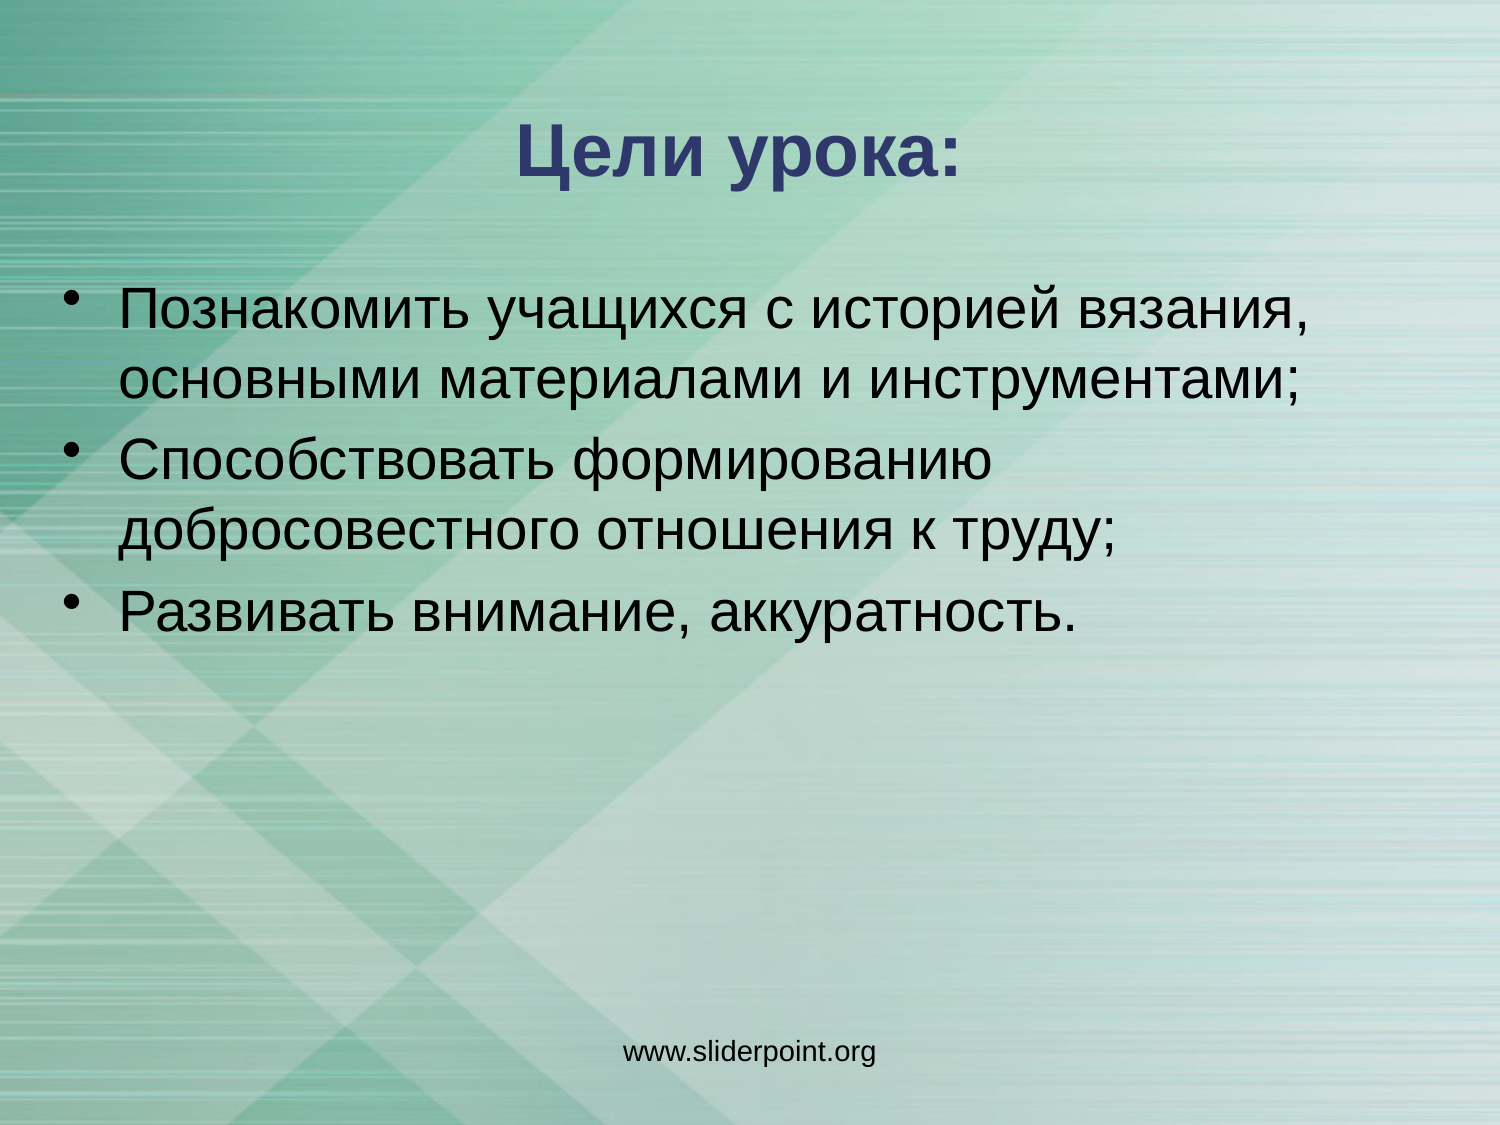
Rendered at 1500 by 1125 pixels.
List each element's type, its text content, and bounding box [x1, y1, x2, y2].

title Цели урока: [0, 44, 1480, 200]
picture [0, 0, 1500, 1125]
list Познакомить учащихся с историей вязания, основными материалами и инструментами; Способствовать формированию добросовестного отношения к труду; Развивать внимание, аккуратность. [46, 262, 1480, 1006]
footer www.sliderpoint.org [512, 1024, 988, 1103]
